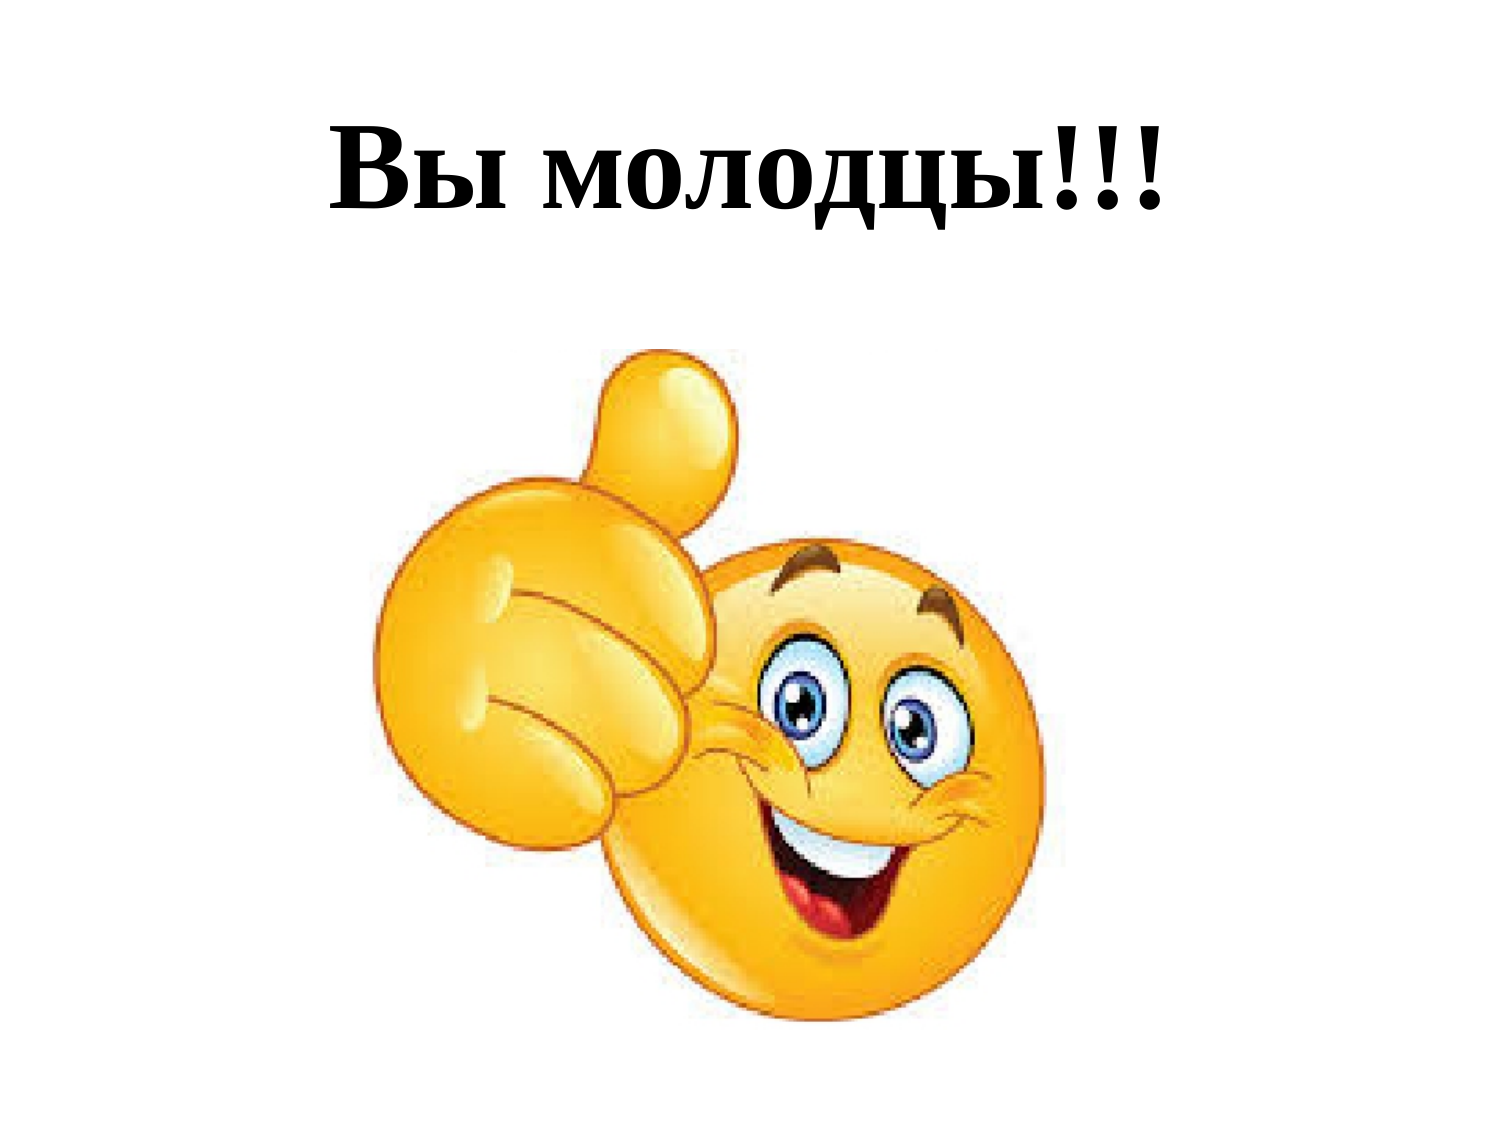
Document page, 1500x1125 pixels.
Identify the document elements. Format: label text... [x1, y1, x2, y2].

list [360, 349, 1137, 1030]
title Вы молодцы!!! [103, 59, 1397, 278]
